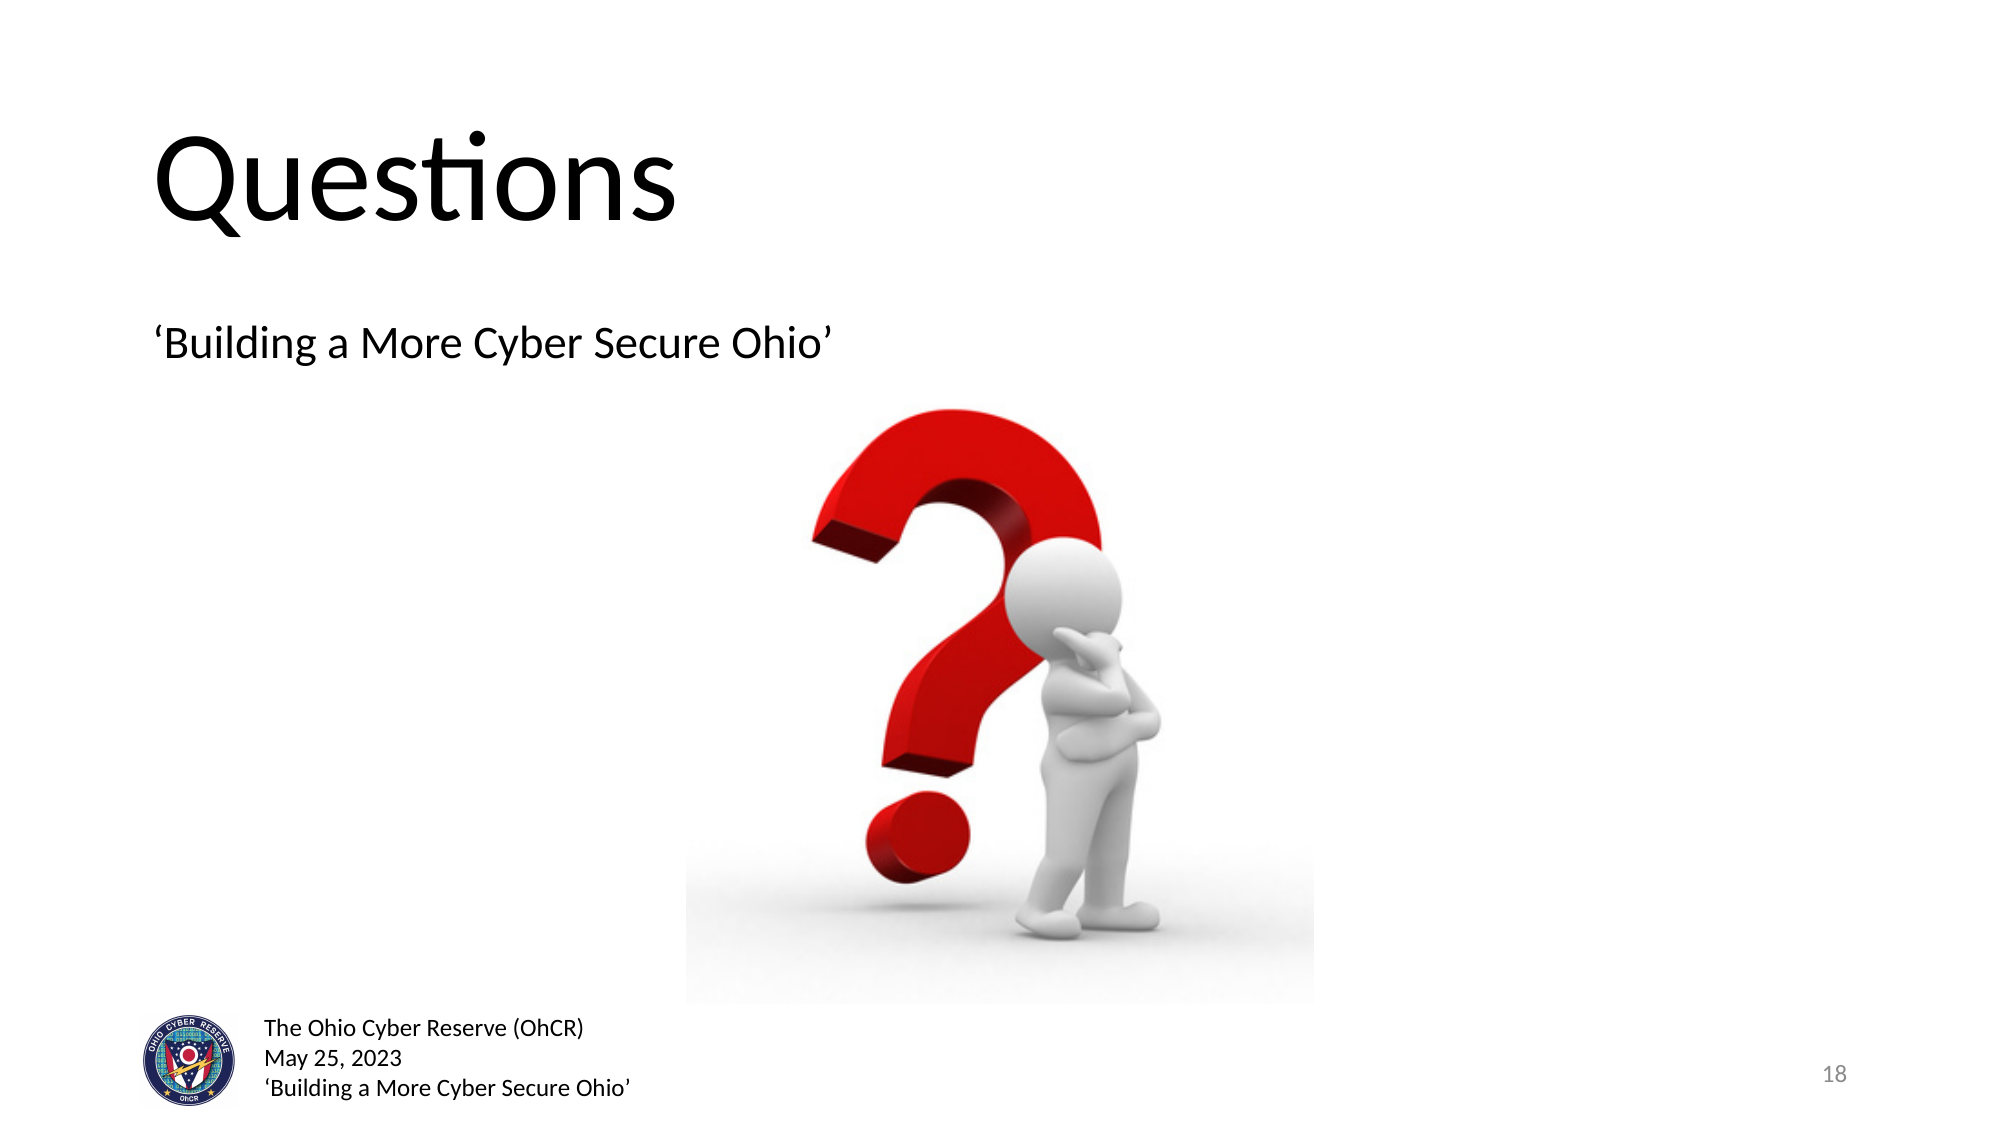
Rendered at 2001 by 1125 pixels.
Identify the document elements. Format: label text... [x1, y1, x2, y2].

slide_number 18 [1412, 1042, 1863, 1103]
list ‘Building a More Cyber Secure Ohio’ [137, 299, 1863, 376]
picture [140, 1013, 238, 1108]
text_box The Ohio Cyber Reserve (OhCR) May 25, 2023 ‘Building a More Cyber Secure Ohio’ [249, 1004, 647, 1109]
title Questions [137, 59, 1863, 278]
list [686, 375, 1314, 1004]
